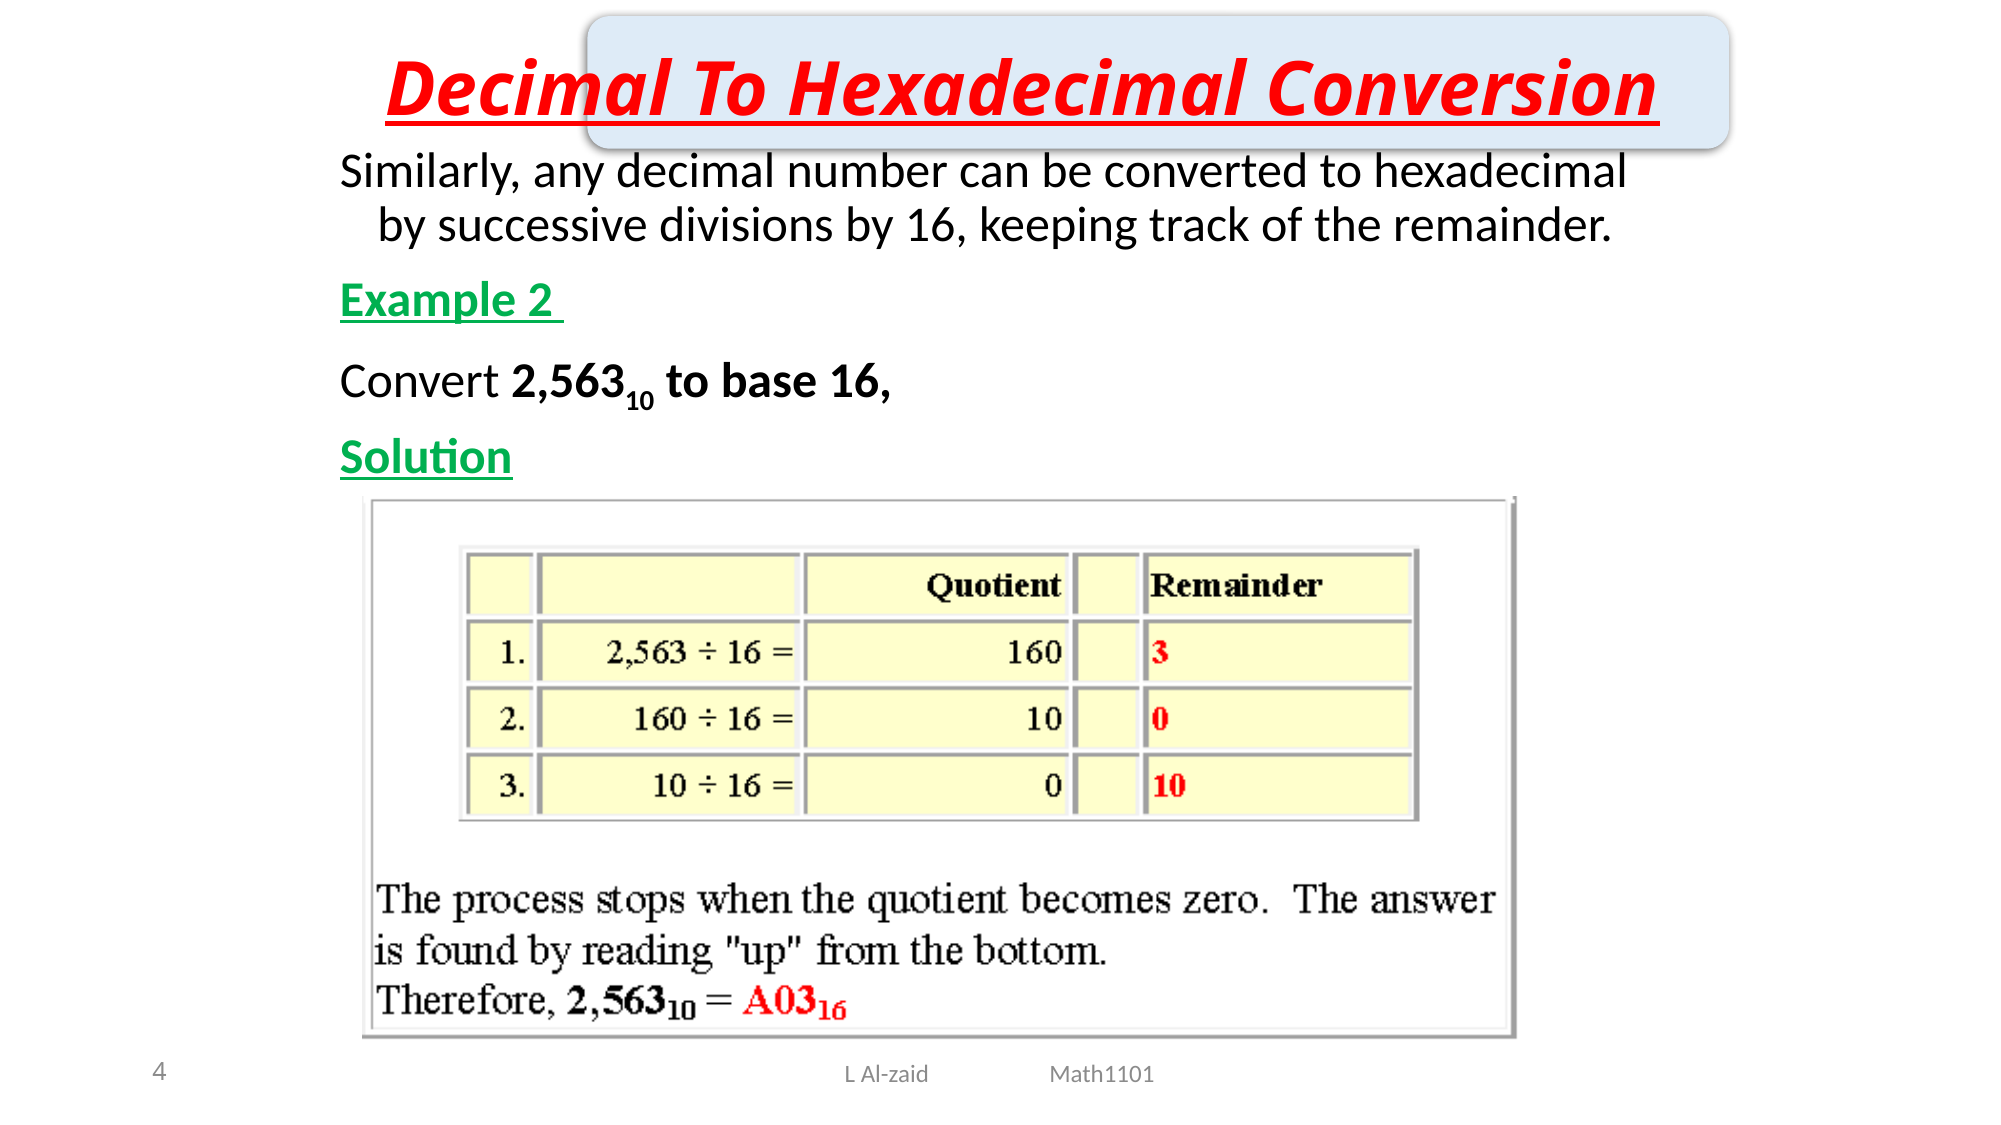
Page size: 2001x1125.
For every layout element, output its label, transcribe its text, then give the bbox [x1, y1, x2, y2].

list Similarly, any decimal number can be converted to hexadecimal by successive divisions by 16, keeping track of the remainder. Example 2 Convert 2,56310 to base 16, Solution [324, 137, 1675, 1005]
picture [362, 496, 1521, 1043]
slide_number 4 [137, 1042, 588, 1103]
title Decimal To Hexadecimal Conversion [324, 45, 1675, 137]
text_box [587, 16, 1729, 149]
footer L Al-zaid Math1101 [662, 1043, 1338, 1103]
